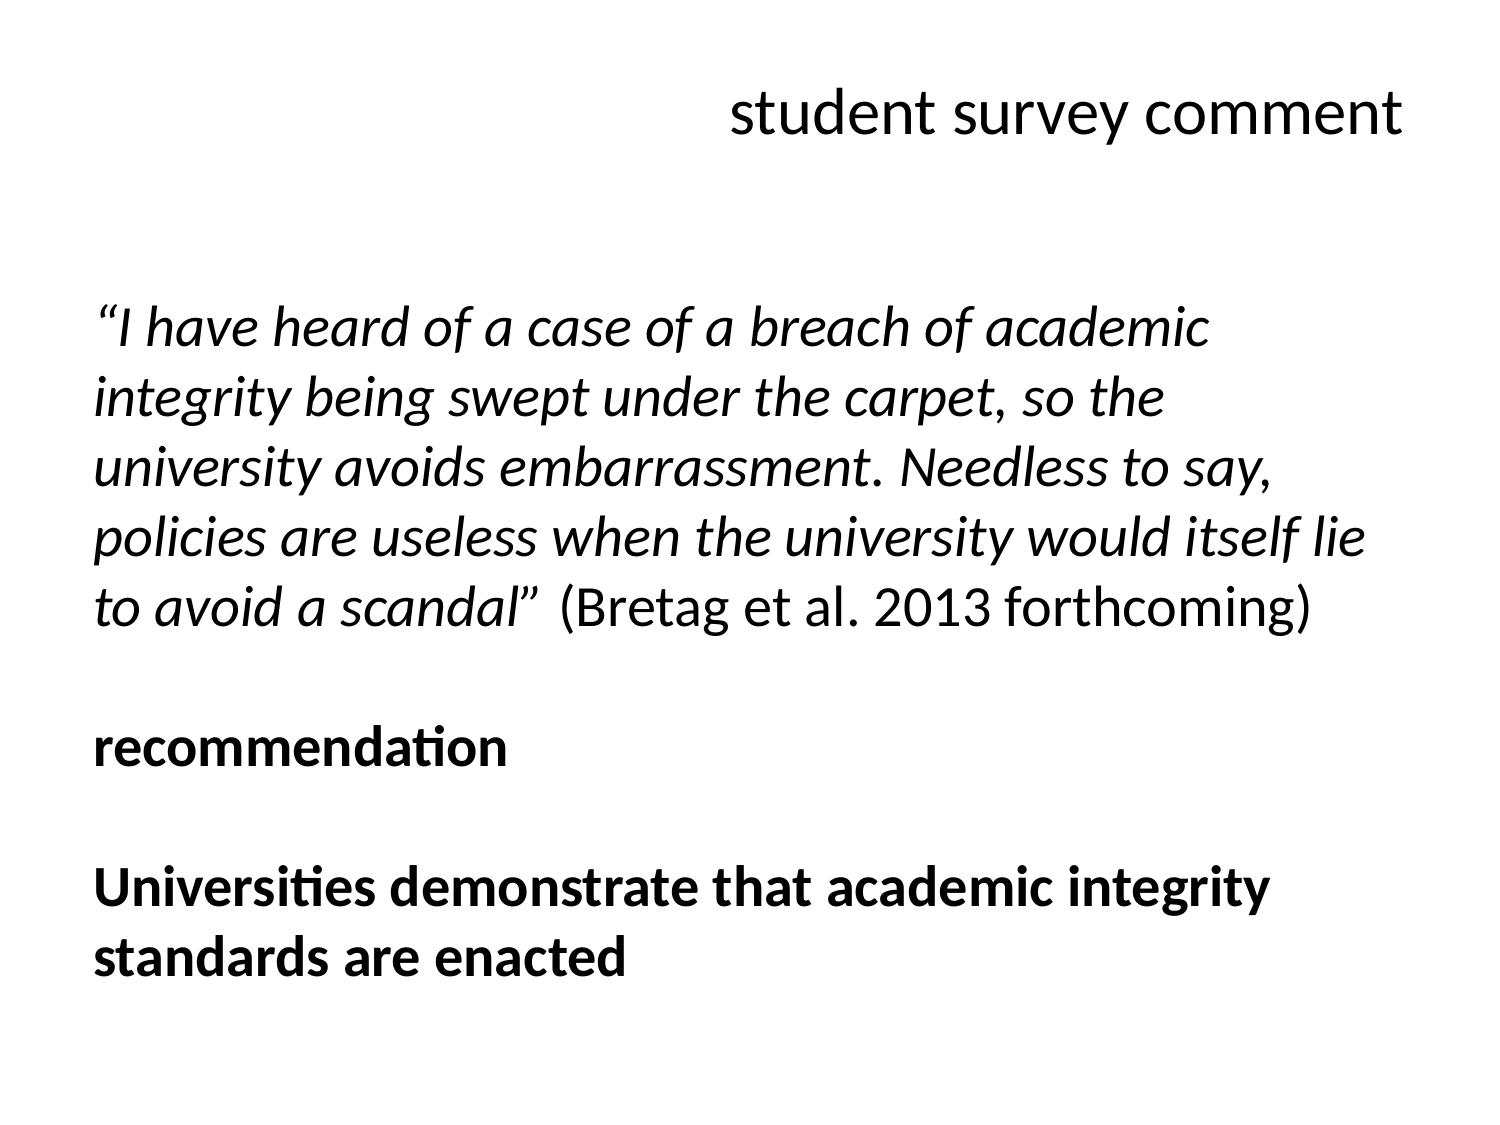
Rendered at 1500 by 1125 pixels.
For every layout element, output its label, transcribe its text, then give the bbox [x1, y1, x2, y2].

text_box student survey comment “I have heard of a case of a breach of academic integrity being swept under the carpet, so the university avoids embarrassment. Needless to say, policies are useless when the university would itself lie to avoid a scandal” (Bretag et al. 2013 forthcoming) recommendation Universities demonstrate that academic integrity standards are enacted [78, 60, 1419, 1065]
